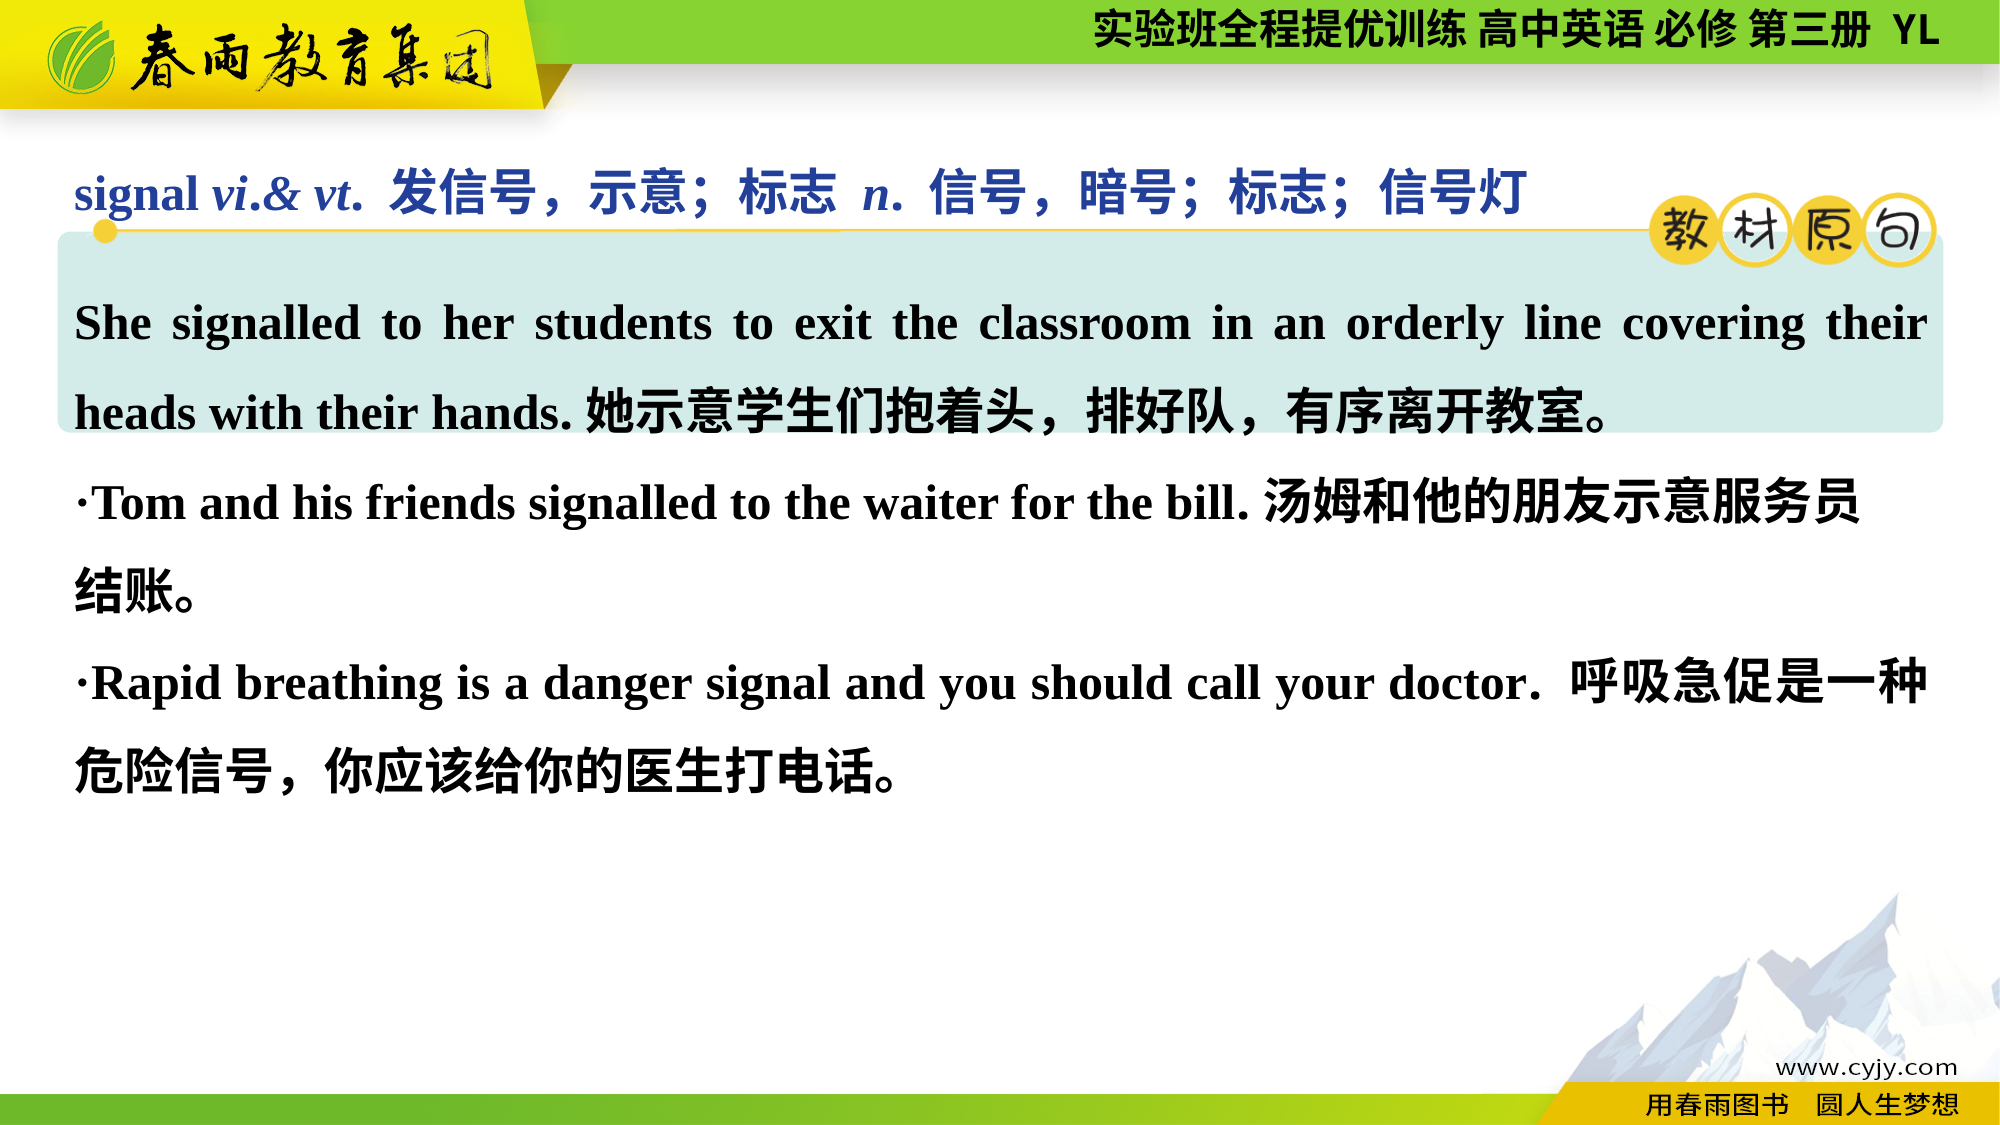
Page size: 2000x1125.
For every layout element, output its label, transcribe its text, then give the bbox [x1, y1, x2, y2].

picture [0, 0, 2000, 1125]
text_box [87, 184, 1938, 271]
list signal vi.& vt. 发信号，示意；标志 n. 信号，暗号；标志；信号灯 She signalled to her students to exit the classroom in an orderly line covering their heads with their hands.她示意学生们抱着头，排好队，有序离开教室。 ·Tom and his friends signalled to the waiter for the bill.汤姆和他的朋友示意服务员 结账。 ·Rapid breathing is a danger signal and you should call your doctor. 呼吸急促是一种危险信号，你应该给你的医生打电话。 [59, 122, 1944, 814]
